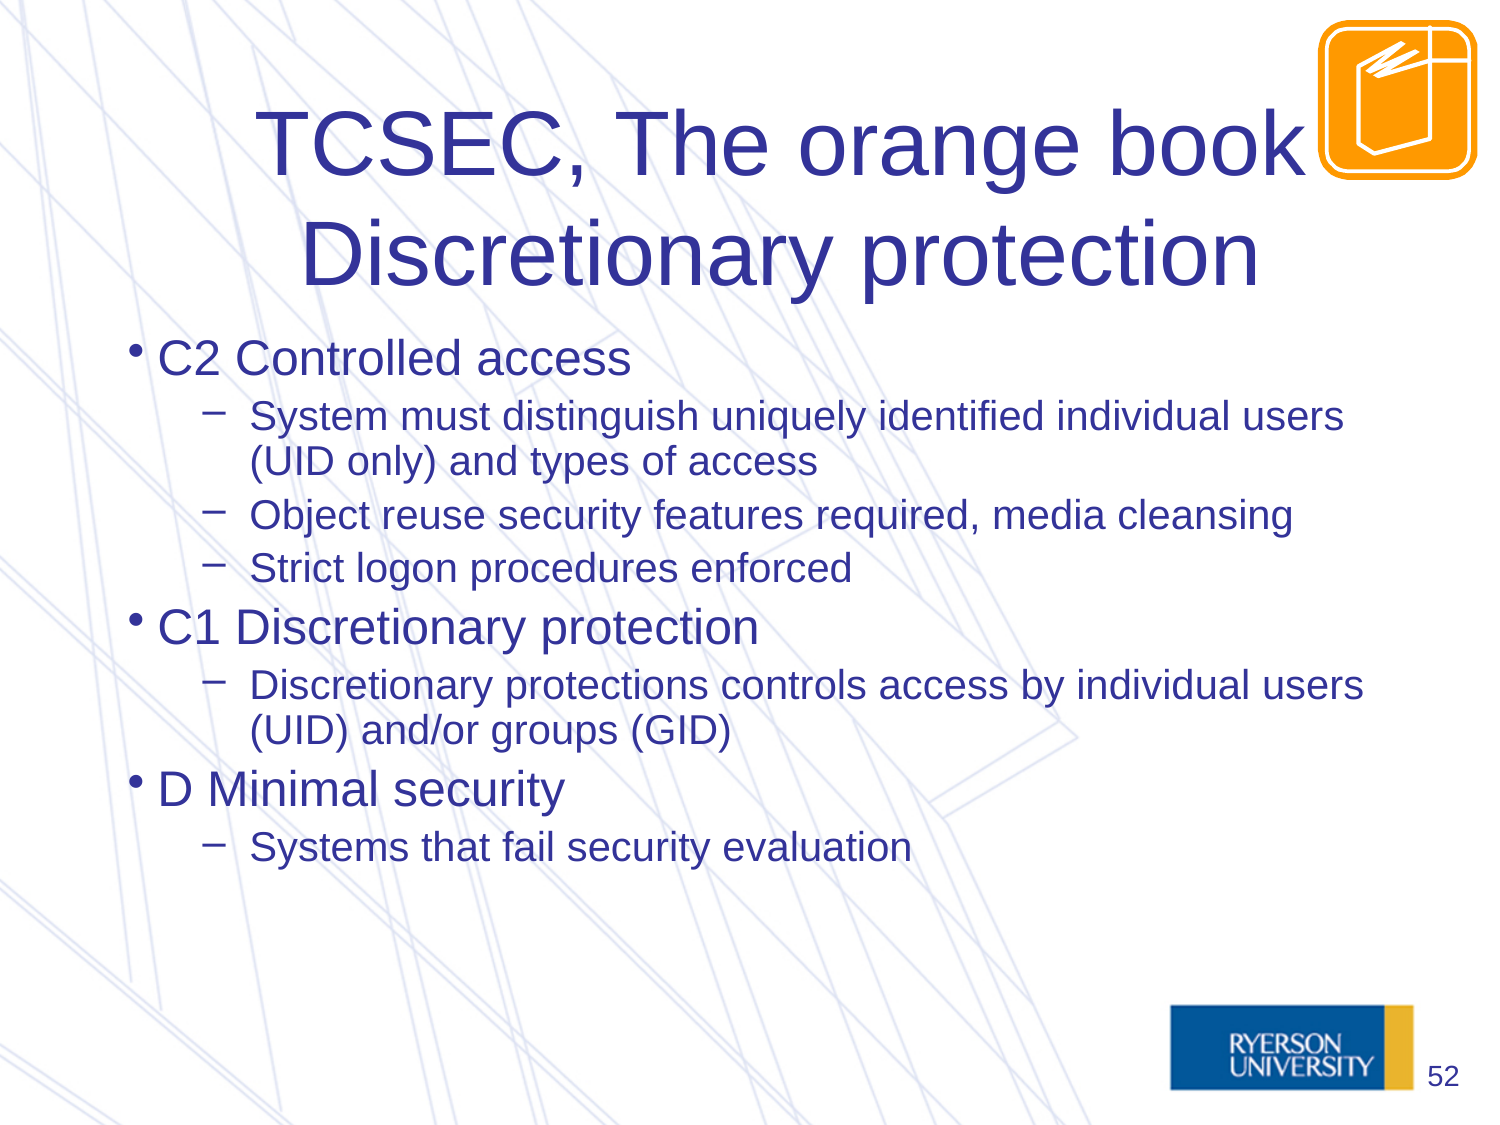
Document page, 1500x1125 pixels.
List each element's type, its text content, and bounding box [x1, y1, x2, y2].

list C2 Controlled access System must distinguish uniquely identified individual users (UID only) and types of access Object reuse security features required, media cleansing Strict logon procedures enforced C1 Discretionary protection Discretionary protections controls access by individual users (UID) and/or groups (GID) D Minimal security Systems that fail security evaluation [112, 324, 1451, 1001]
picture [0, 0, 1500, 1125]
title TCSEC, The orange book Discretionary protection [112, 99, 1451, 288]
slide_number 52 [1399, 1049, 1476, 1113]
